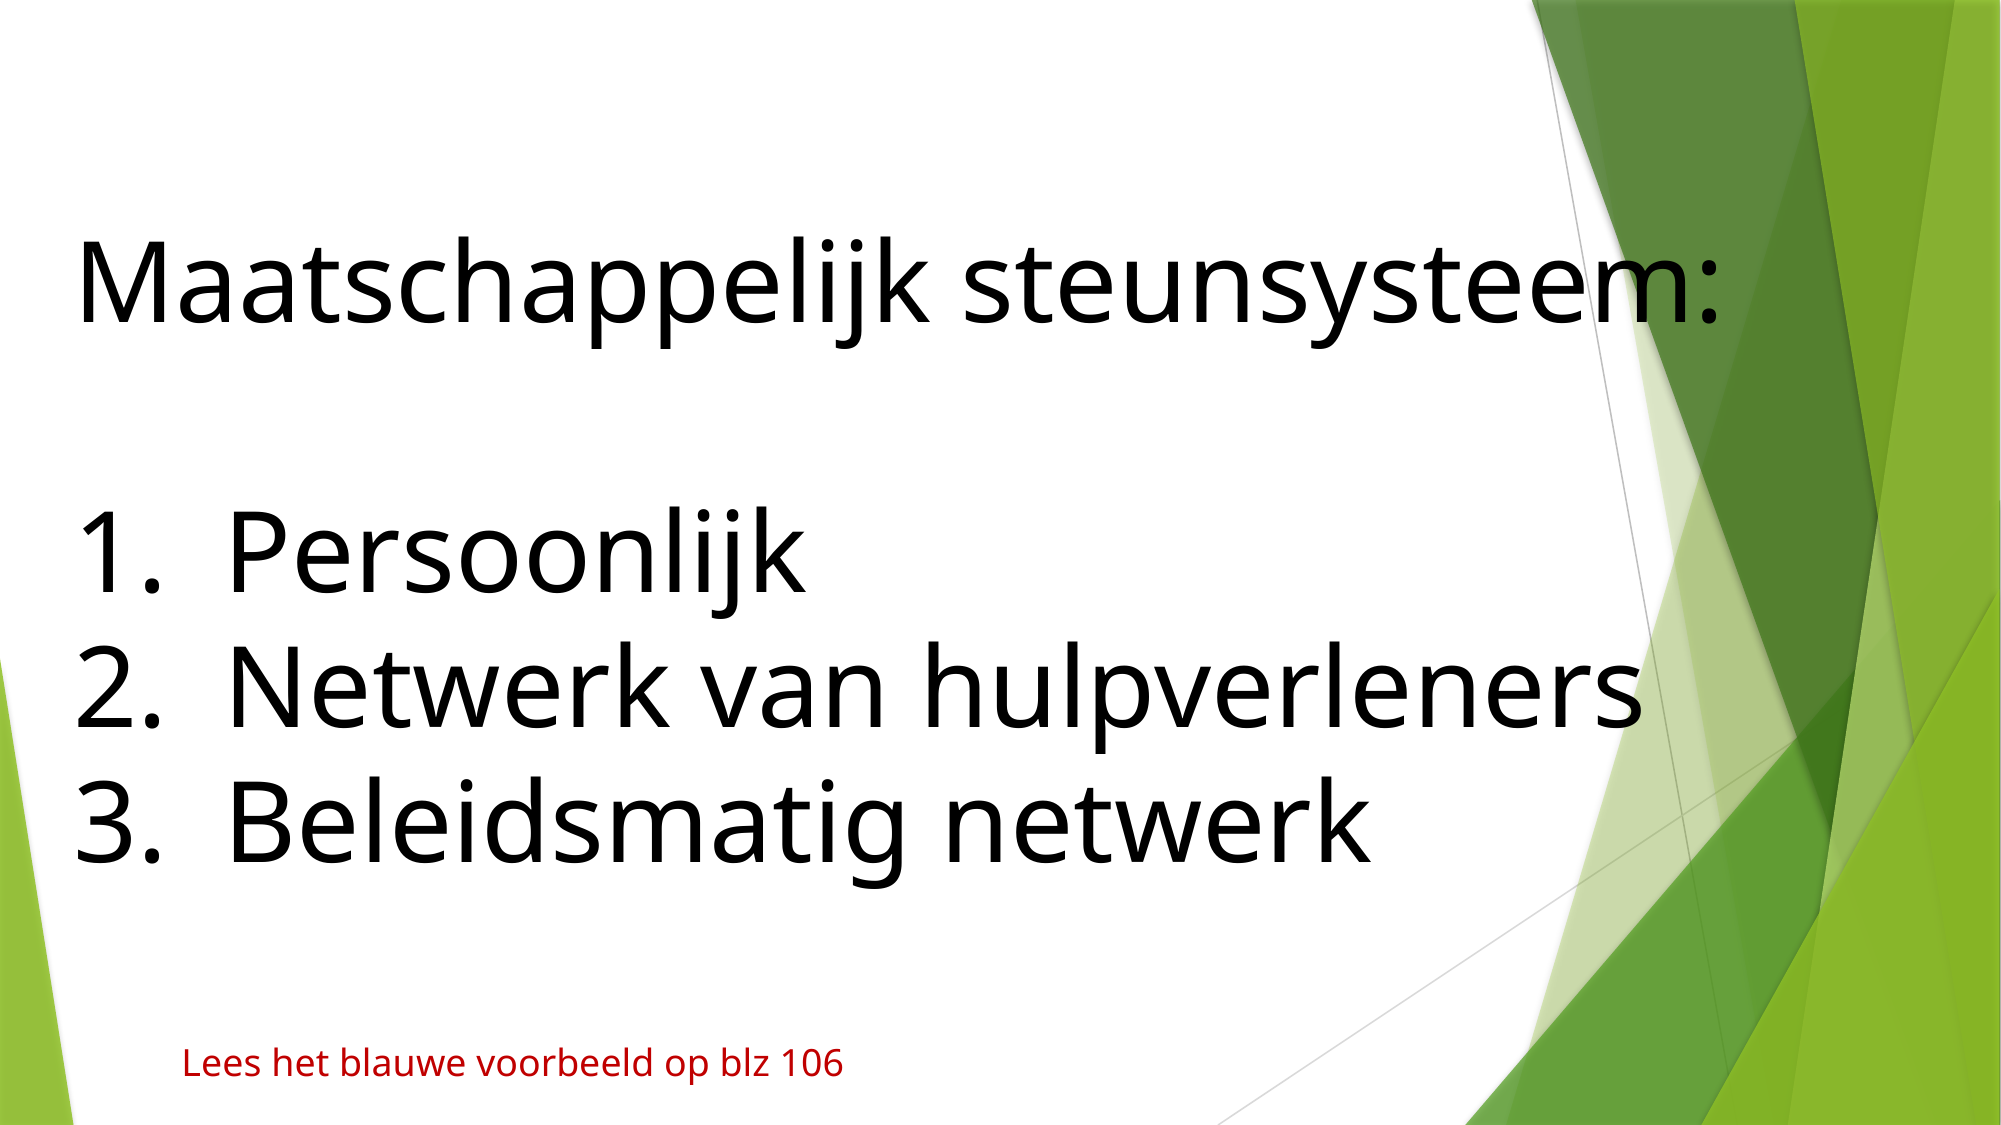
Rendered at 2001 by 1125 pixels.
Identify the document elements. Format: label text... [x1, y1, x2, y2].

text_box Maatschappelijk steunsysteem: Persoonlijk Netwerk van hulpverleners Beleidsmatig netwerk [58, 202, 1742, 893]
text_box Lees het blauwe voorbeeld op blz 106 [166, 1031, 860, 1092]
